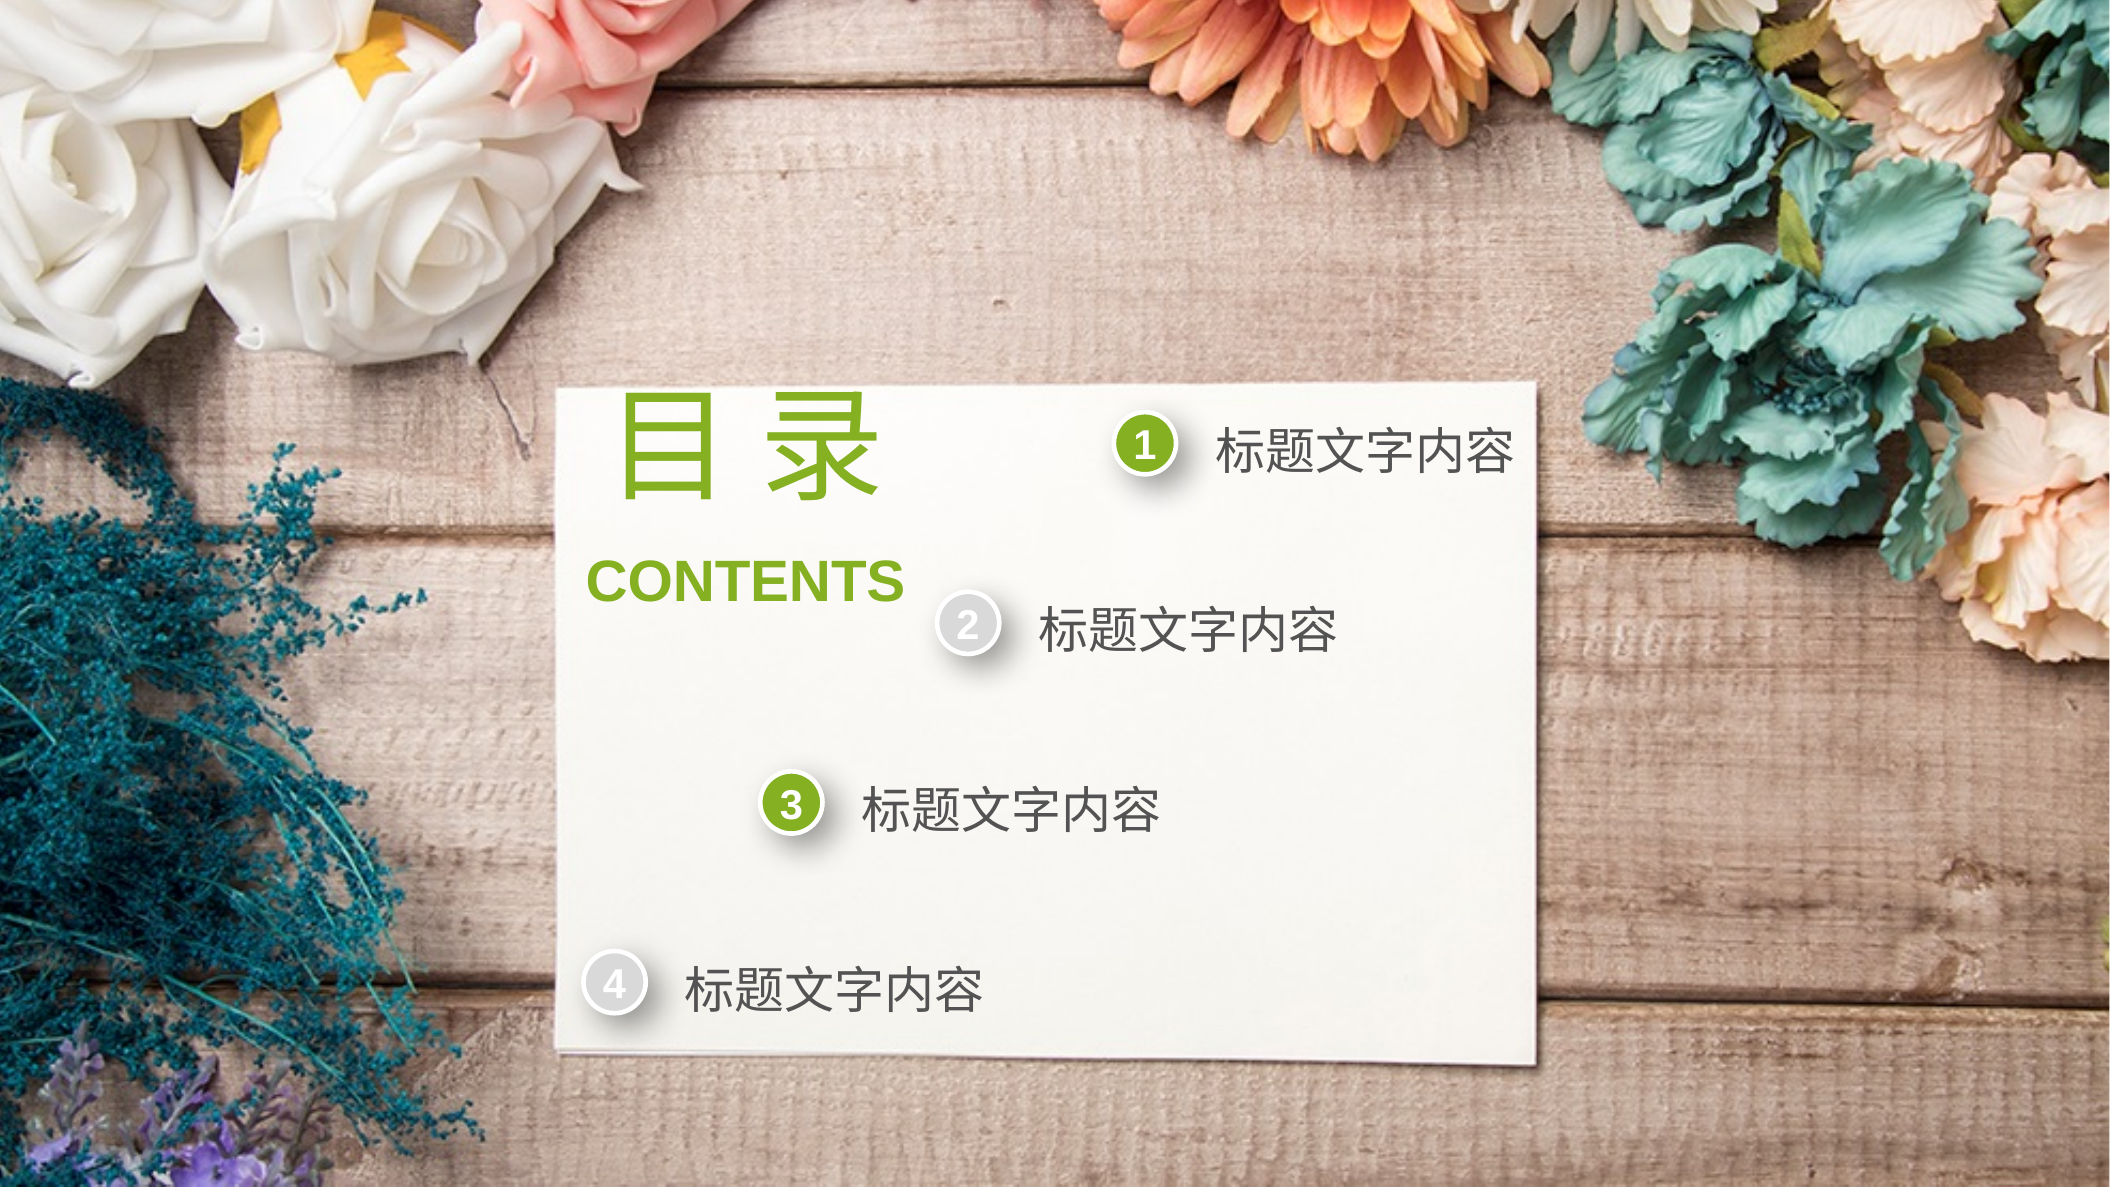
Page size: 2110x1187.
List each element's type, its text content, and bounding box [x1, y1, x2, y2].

text_box [0, 0, 2110, 1187]
text_box 2 [935, 590, 1001, 656]
text_box 1 [1112, 411, 1178, 476]
text_box 4 [582, 949, 647, 1015]
text_box CONTENTS [554, 542, 937, 613]
text_box 3 [759, 770, 824, 835]
text_box 目 录 [530, 365, 961, 516]
